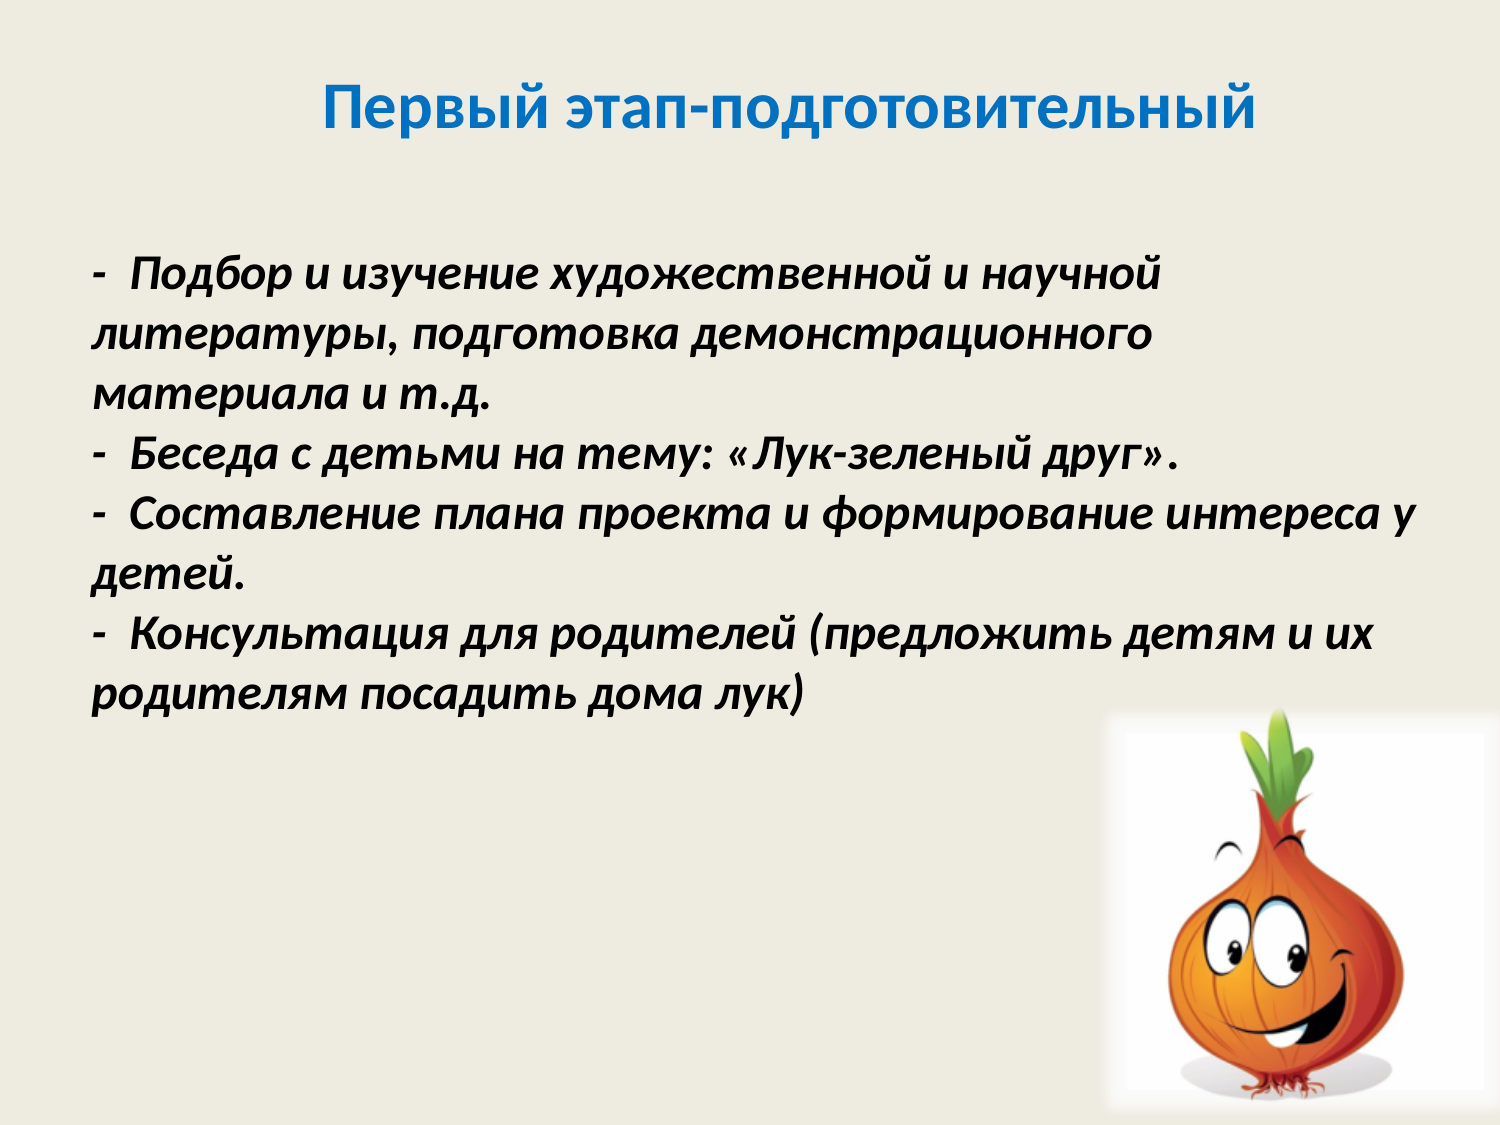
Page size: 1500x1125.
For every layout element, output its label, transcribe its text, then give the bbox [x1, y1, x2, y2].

text_box Первый этап-подготовительный [145, 54, 1436, 150]
picture [1092, 699, 1500, 1125]
text_box - Подбор и изучение художественной и научной литературы, подготовка демонстрационного материала и т.д. - Беседа с детьми на тему: «Лук-зеленый друг». - Составление плана проекта и формирование интереса у детей. - Консультация для родителей (предложить детям и их родителям посадить дома лук) [76, 231, 1436, 727]
